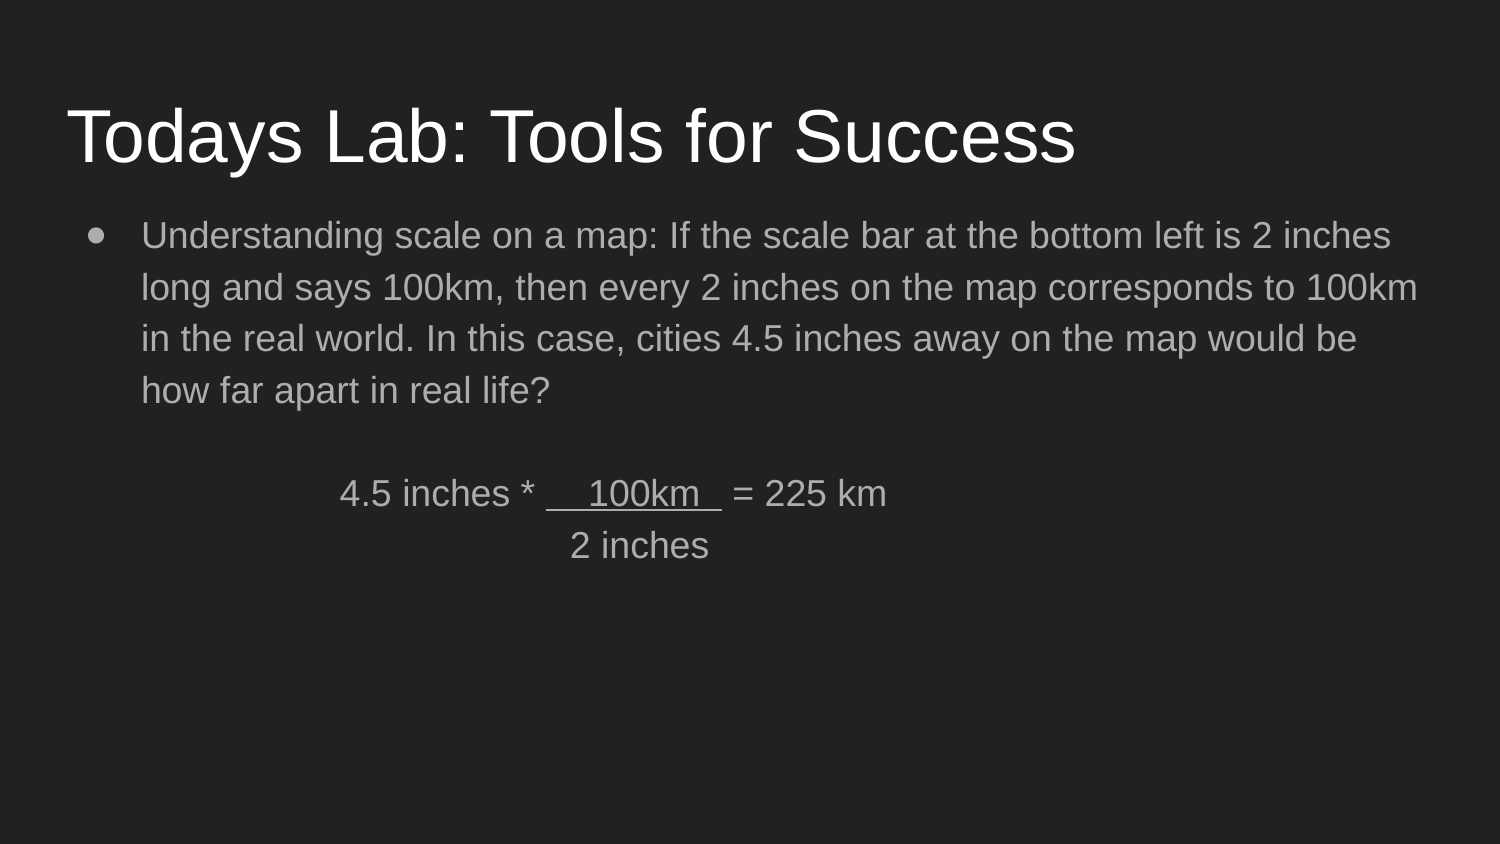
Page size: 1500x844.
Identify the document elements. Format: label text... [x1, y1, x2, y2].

text_box Understanding scale on a map: If the scale bar at the bottom left is 2 inches long and says 100km, then every 2 inches on the map corresponds to 100km in the real world. In this case, cities 4.5 inches away on the map would be how far apart in real life? 4.5 inches * 100km = 225 km 2 inches [51, 188, 1449, 750]
title Todays Lab: Tools for Success [51, 72, 1449, 167]
